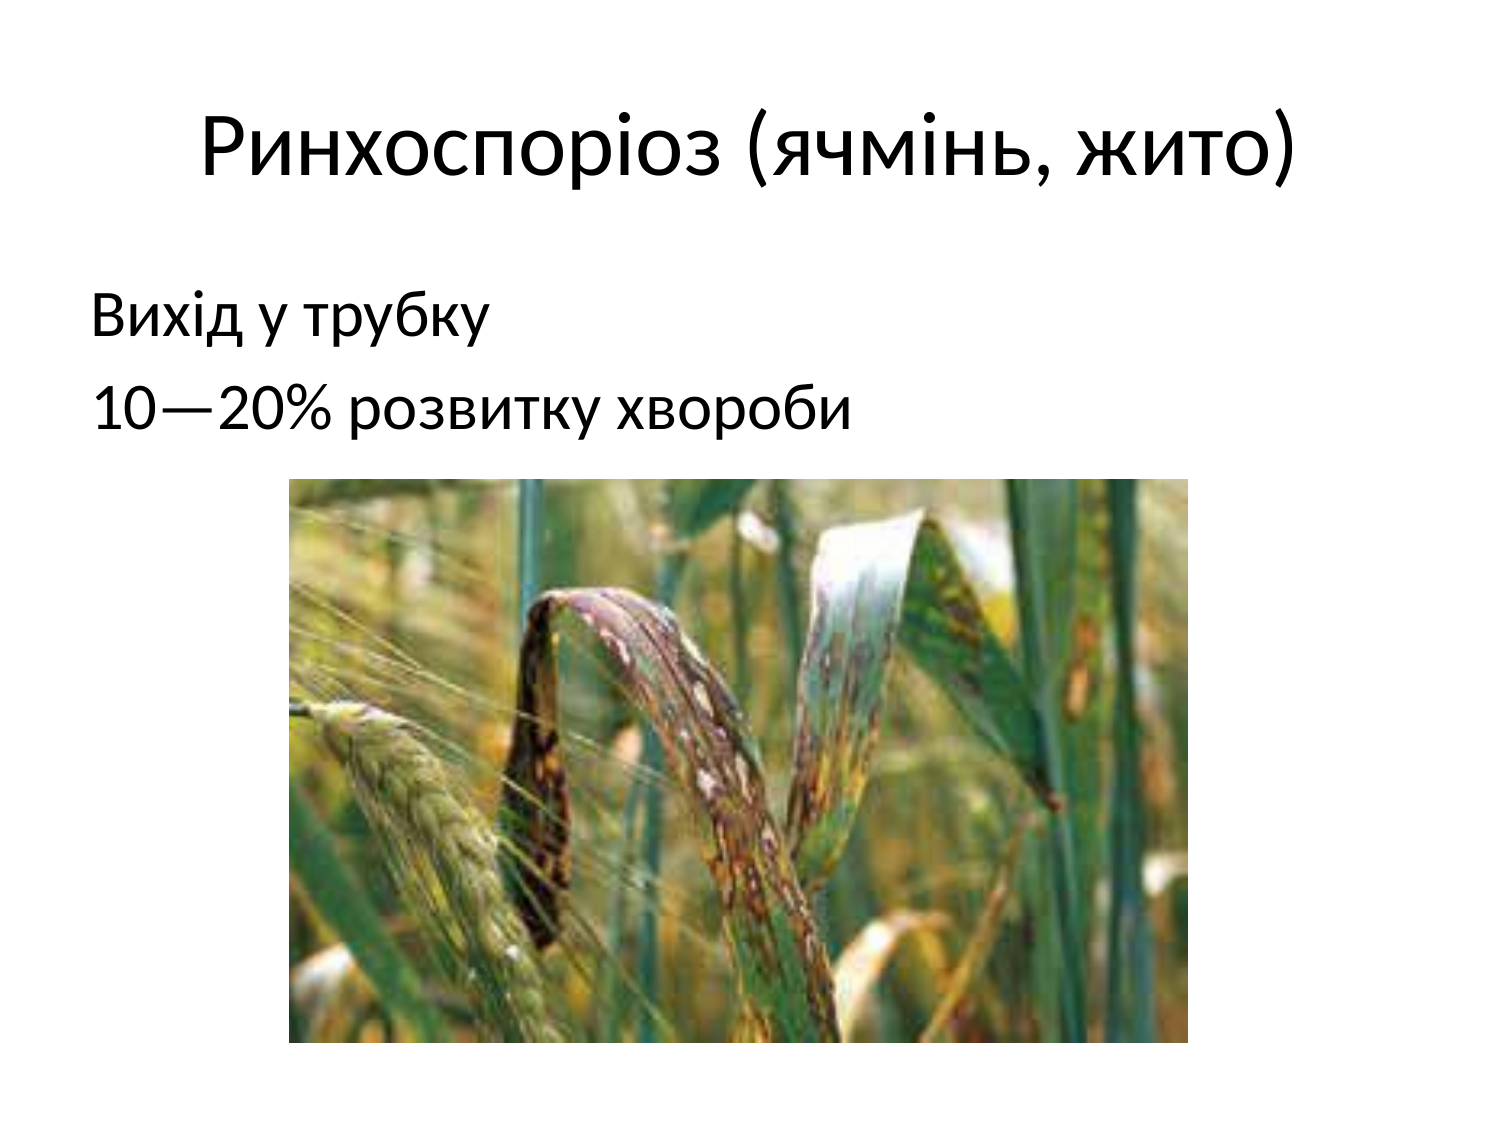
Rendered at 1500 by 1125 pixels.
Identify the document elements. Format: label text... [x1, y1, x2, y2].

picture [288, 479, 1188, 1044]
list Вихід у трубку 10—20% розвитку хвороби [75, 262, 1425, 1005]
title Ринхоспоріоз (ячмінь, жито) [75, 45, 1425, 233]
